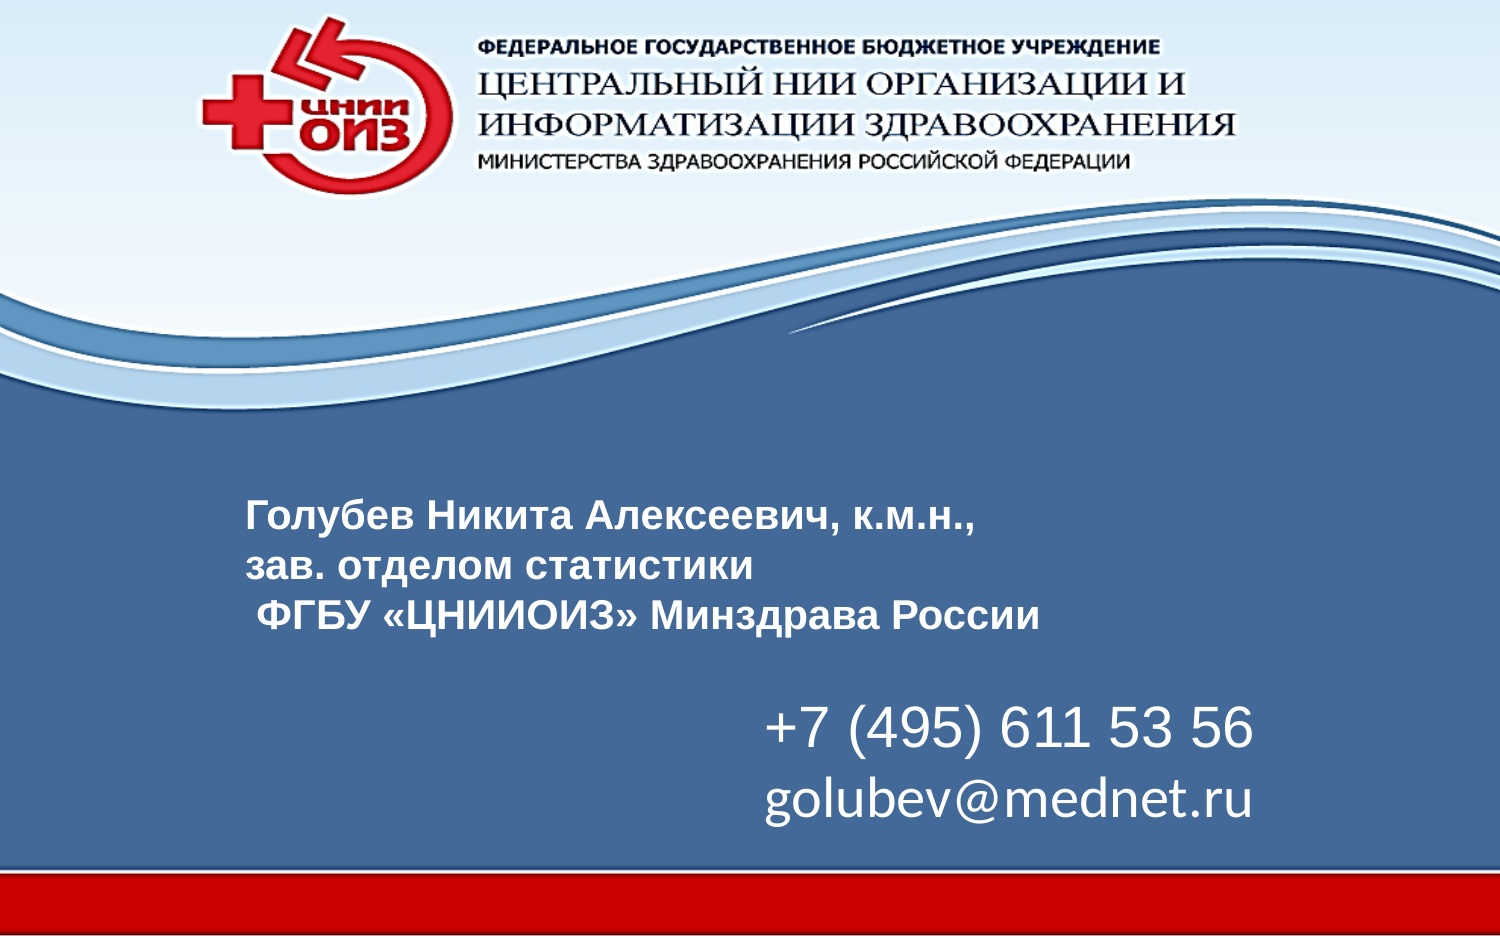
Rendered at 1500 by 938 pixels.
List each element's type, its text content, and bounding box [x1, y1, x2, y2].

text_box +7 (495) 611 53 56 golubev@mednet.ru [750, 681, 1341, 836]
picture [0, 0, 1500, 938]
text_box Голубев Никита Алексеевич, к.м.н., зав. отделом статистики ФГБУ «ЦНИИОИЗ» Минздрава России [230, 480, 1166, 646]
